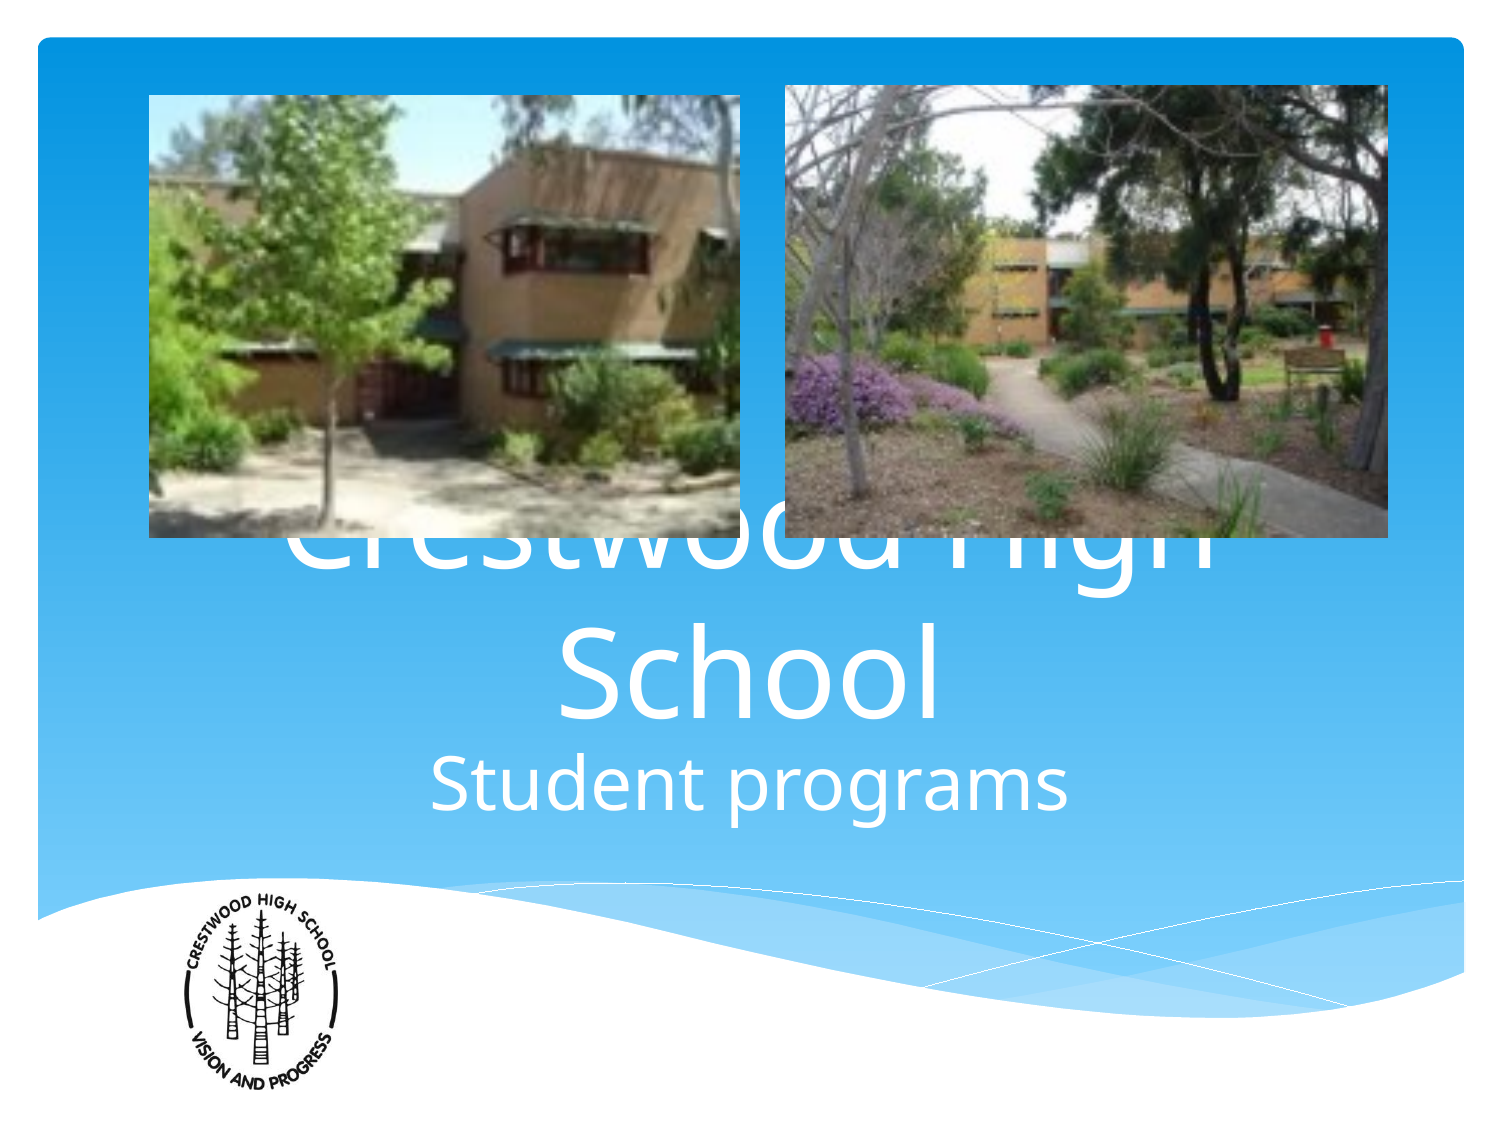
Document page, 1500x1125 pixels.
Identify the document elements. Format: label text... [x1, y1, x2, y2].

picture [183, 893, 338, 1090]
title Crestwood High School [112, 432, 1388, 752]
subtitle Student programs [225, 727, 1275, 894]
picture [785, 86, 1389, 538]
picture [149, 96, 741, 538]
